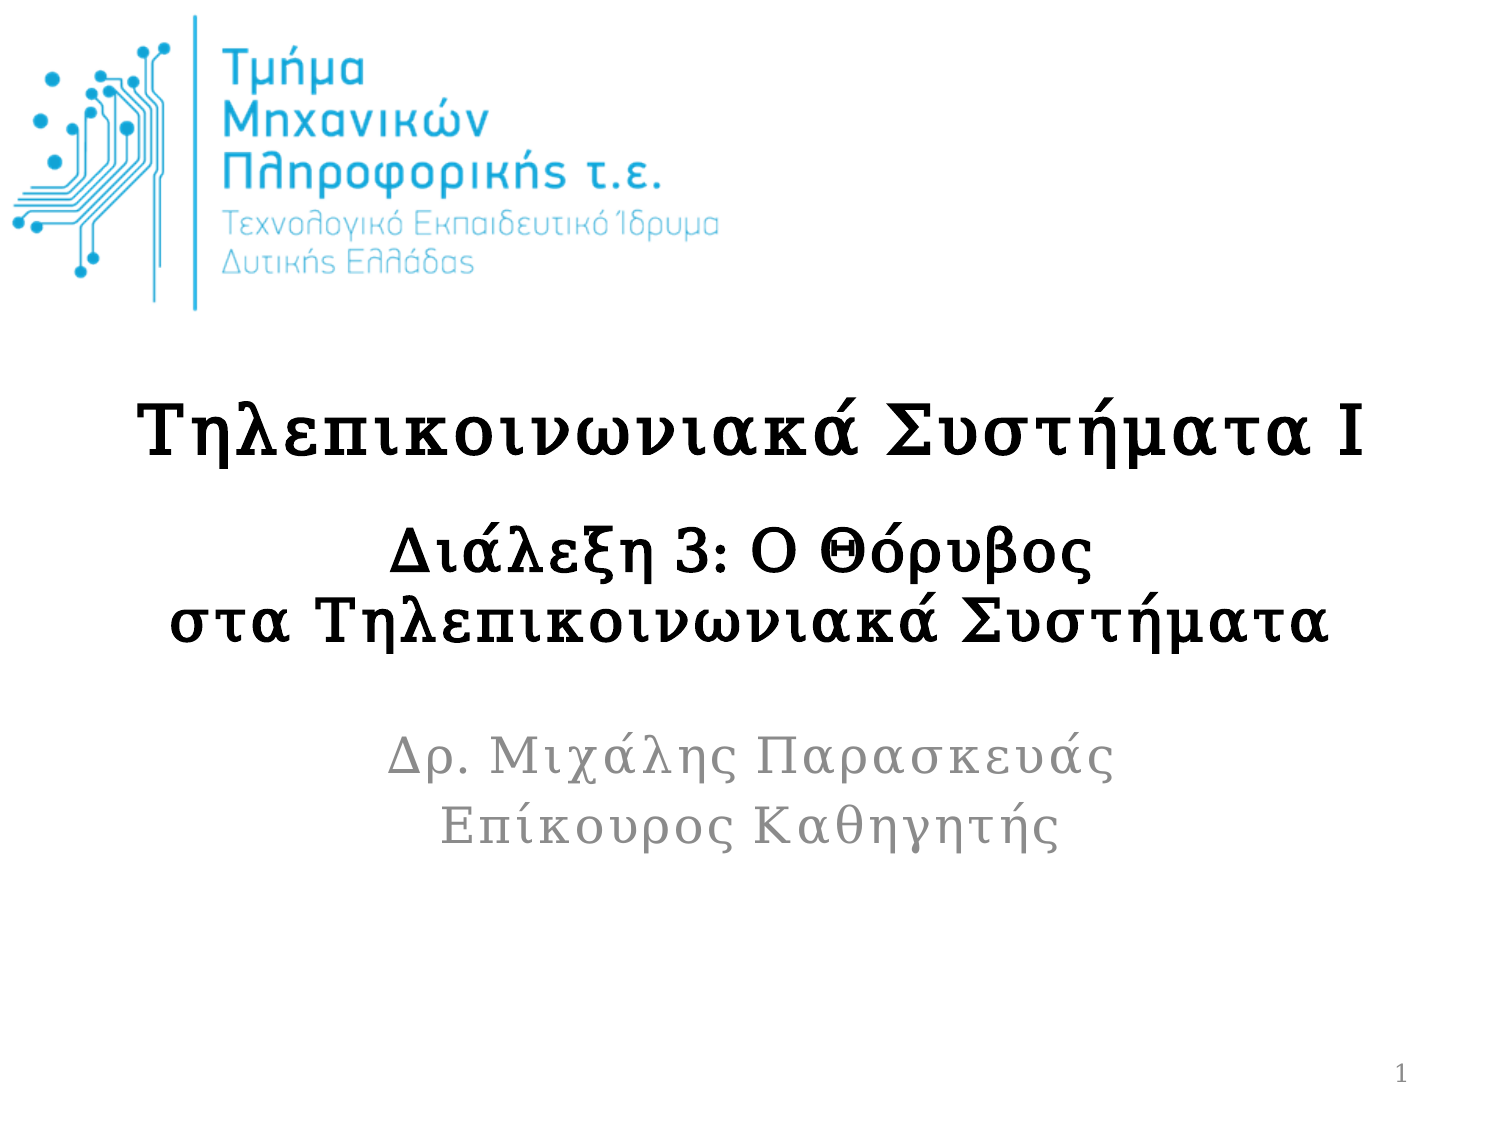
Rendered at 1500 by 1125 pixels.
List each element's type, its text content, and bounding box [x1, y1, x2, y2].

slide_number 1 [1074, 1042, 1425, 1103]
picture [5, 11, 738, 315]
title Τηλεπικοινωνιακά Συστήματα Ι [112, 338, 1388, 491]
text_box Διάλεξη 3: Ο Θόρυβος στα Τηλεπικοινωνιακά Συστήματα [112, 491, 1388, 674]
subtitle Δρ. Μιχάλης Παρασκευάς Επίκουρος Καθηγητής [225, 716, 1275, 929]
